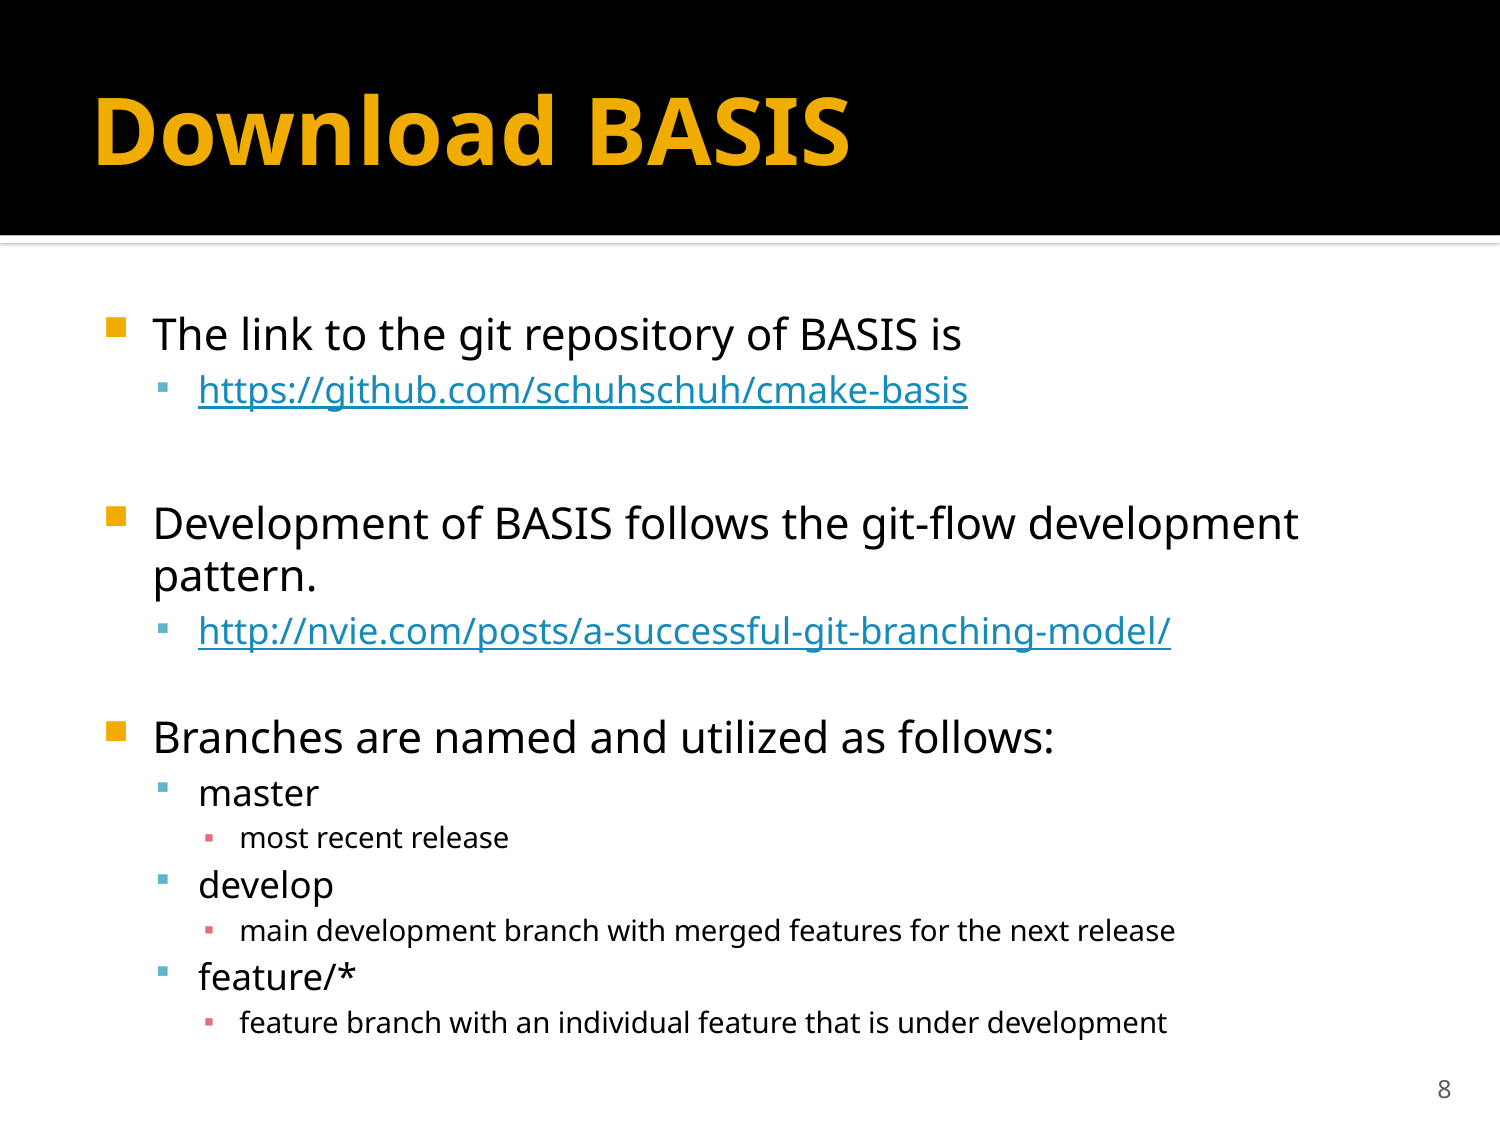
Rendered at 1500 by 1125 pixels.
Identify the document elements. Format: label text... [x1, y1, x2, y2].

title Download BASIS [75, 25, 1425, 231]
slide_number 8 [1345, 1062, 1467, 1108]
list The link to the git repository of BASIS is https://github.com/schuhschuh/cmake-basis Development of BASIS follows the git-flow development pattern. http://nvie.com/posts/a-successful-git-branching-model/ Branches are named and utilized as follows: master most recent release develop main development branch with merged features for the next release feature/* feature branch with an individual feature that is under development [75, 291, 1425, 1050]
